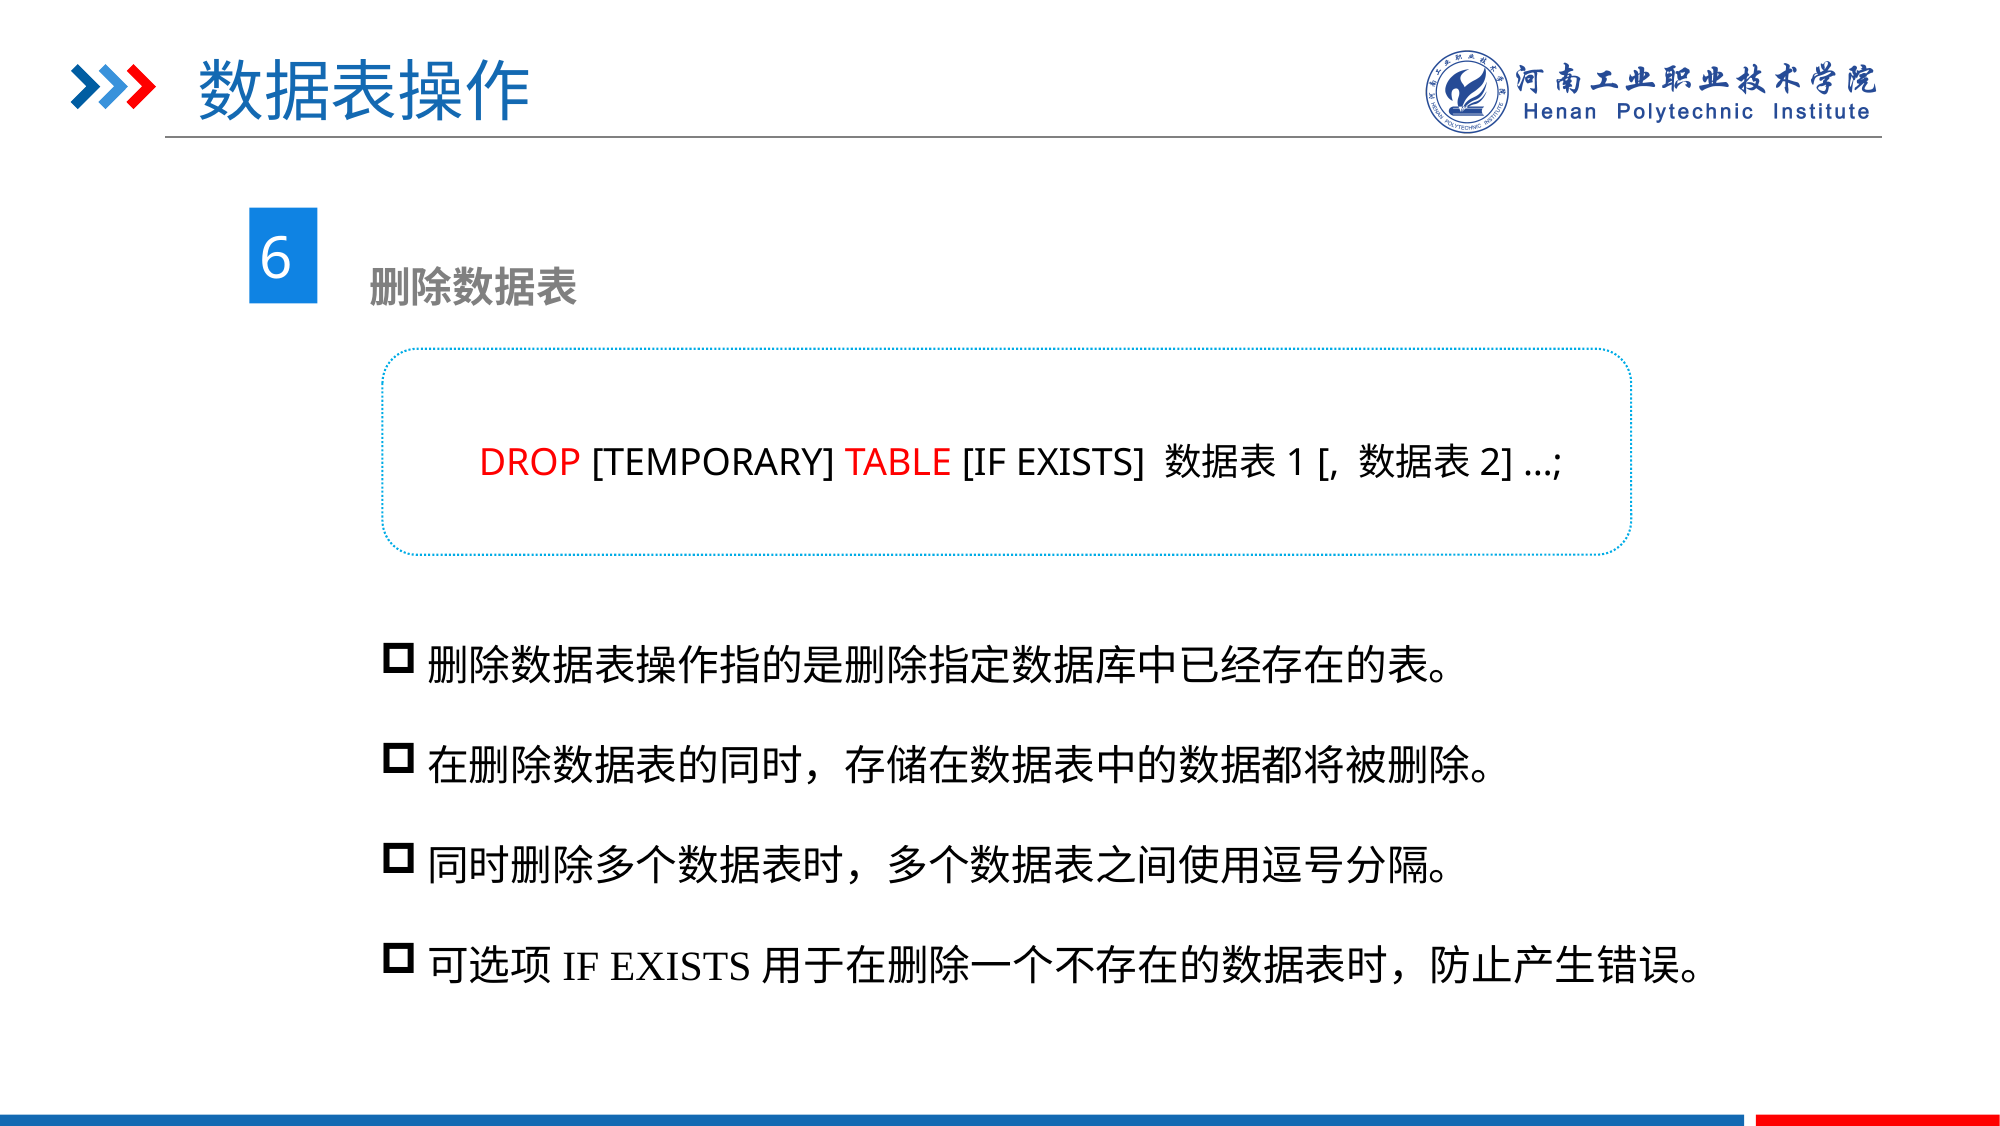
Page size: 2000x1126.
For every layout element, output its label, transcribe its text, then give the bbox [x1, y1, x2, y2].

text_box 删除数据表 [319, 245, 1092, 380]
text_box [249, 207, 318, 304]
picture [1407, 46, 1882, 140]
text_box [382, 348, 1632, 555]
text_box 删除数据表操作指的是删除指定数据库中已经存在的表。 在删除数据表的同时，存储在数据表中的数据都将被删除。 同时删除多个数据表时，多个数据表之间使用逗号分隔。 可选项IF EXISTS用于在删除一个不存在的数据表时，防止产生错误。 [365, 581, 1750, 996]
text_box DROP [TEMPORARY] TABLE [IF EXISTS] 数据表1 [, 数据表2] …; [434, 407, 1607, 491]
title 数据表操作 [177, 25, 952, 153]
